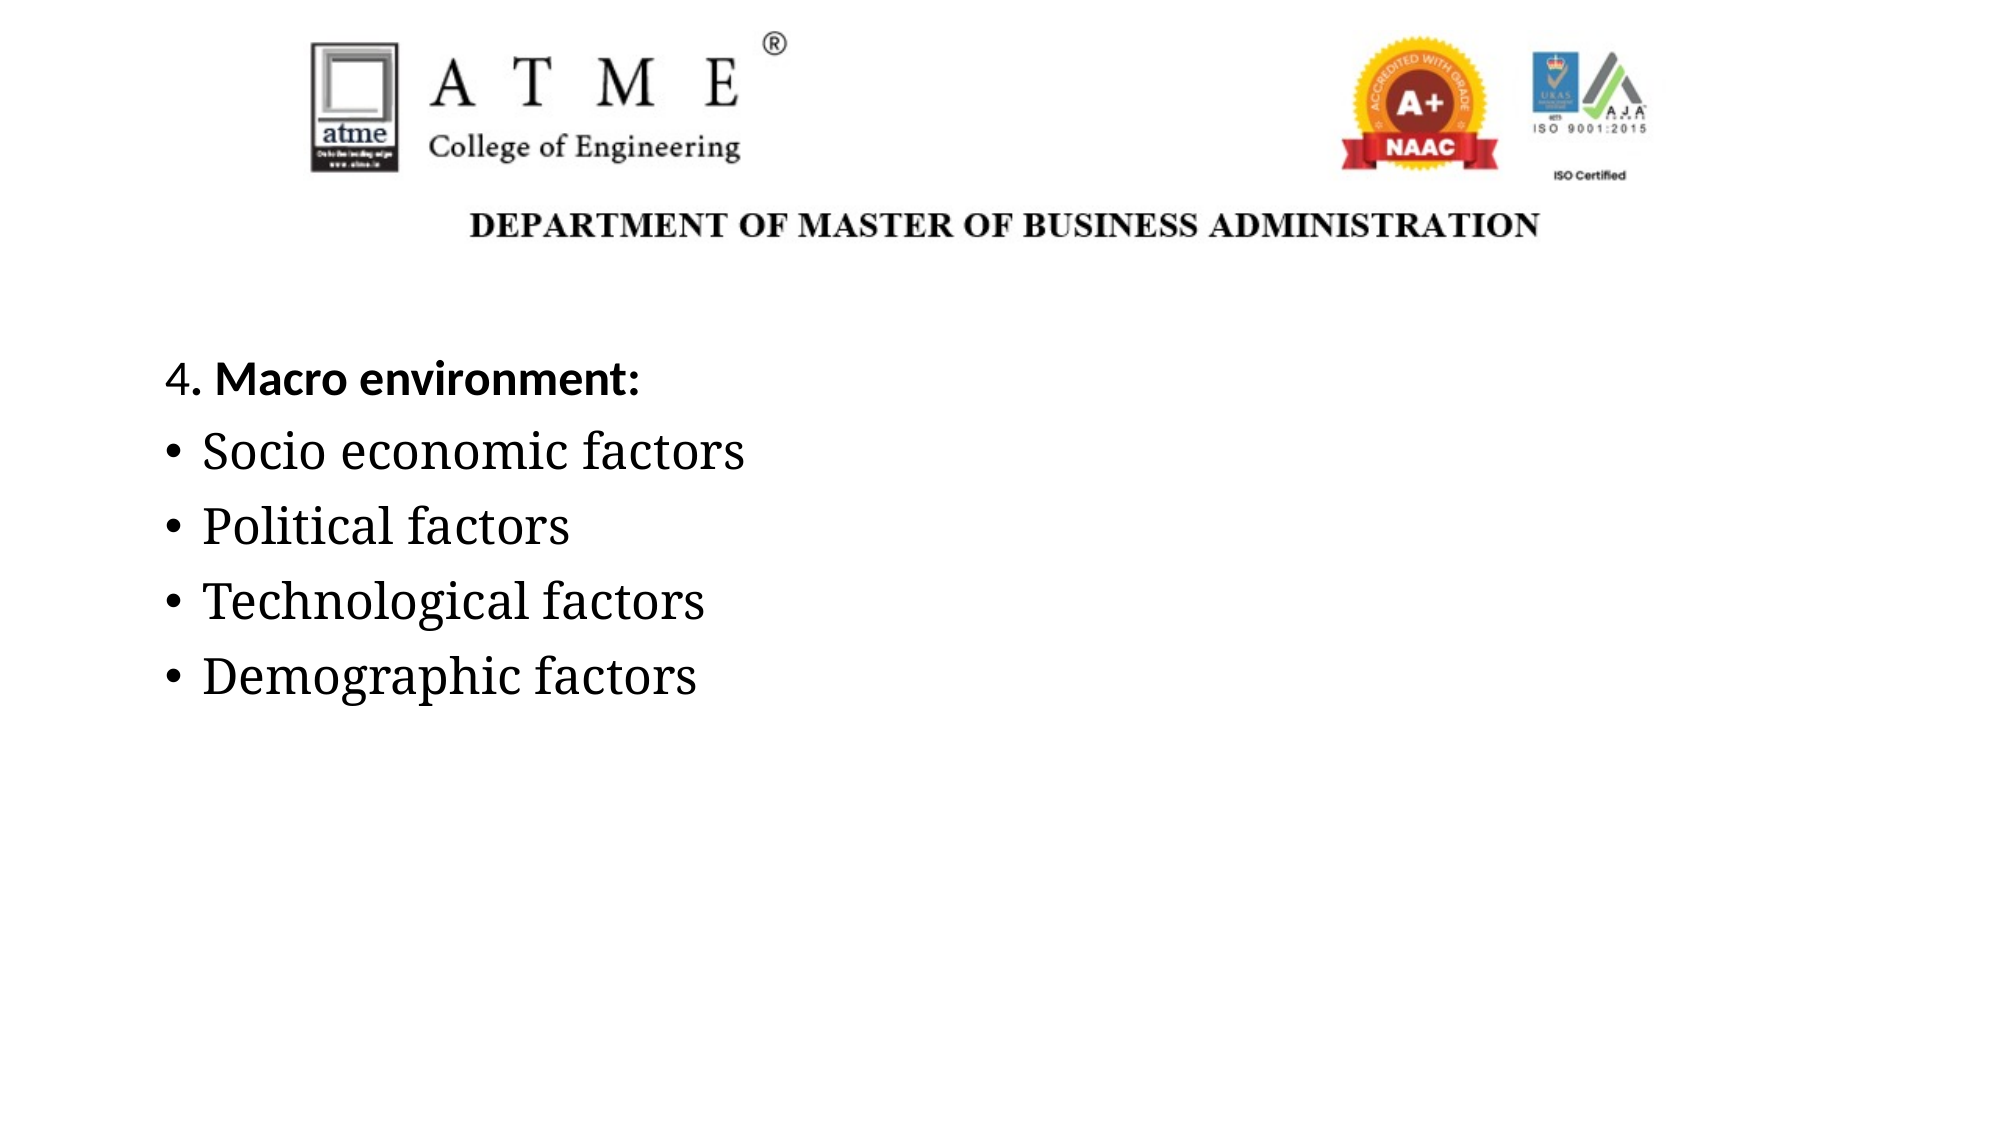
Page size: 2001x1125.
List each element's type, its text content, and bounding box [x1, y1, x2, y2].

picture [303, 30, 1697, 245]
list 4. Macro environment: Socio economic factors Political factors Technological factors Demographic factors [149, 344, 1875, 1125]
